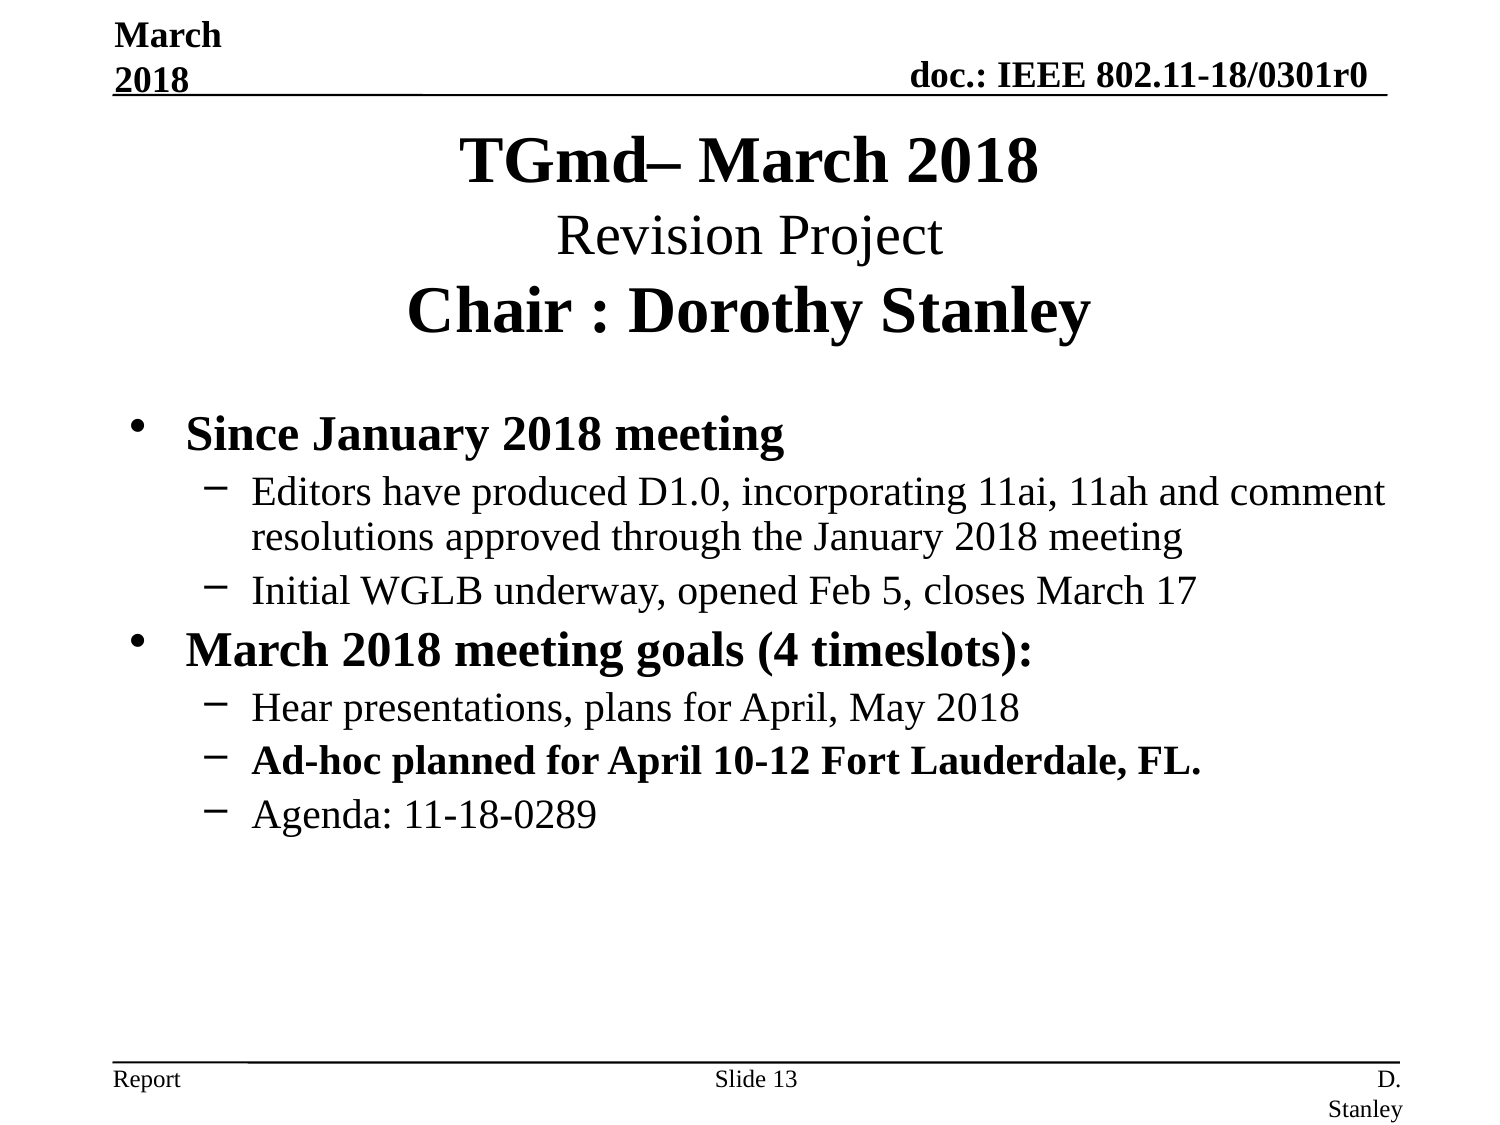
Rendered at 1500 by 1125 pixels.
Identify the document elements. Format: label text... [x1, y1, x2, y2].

slide_number Slide 13 [712, 1062, 800, 1093]
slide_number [114, 54, 269, 100]
list Since January 2018 meeting Editors have produced D1.0, incorporating 11ai, 11ah and comment resolutions approved through the January 2018 meeting Initial WGLB underway, opened Feb 5, closes March 17 March 2018 meeting goals (4 timeslots): Hear presentations, plans for April, May 2018 Ad-hoc planned for April 10-12 Fort Lauderdale, FL. Agenda: 11-18-0289 [114, 399, 1465, 1050]
footer D. Stanley, HP Enterprise [1325, 1062, 1402, 1093]
title TGmd– March 2018 Revision Project Chair : Dorothy Stanley [112, 125, 1388, 338]
